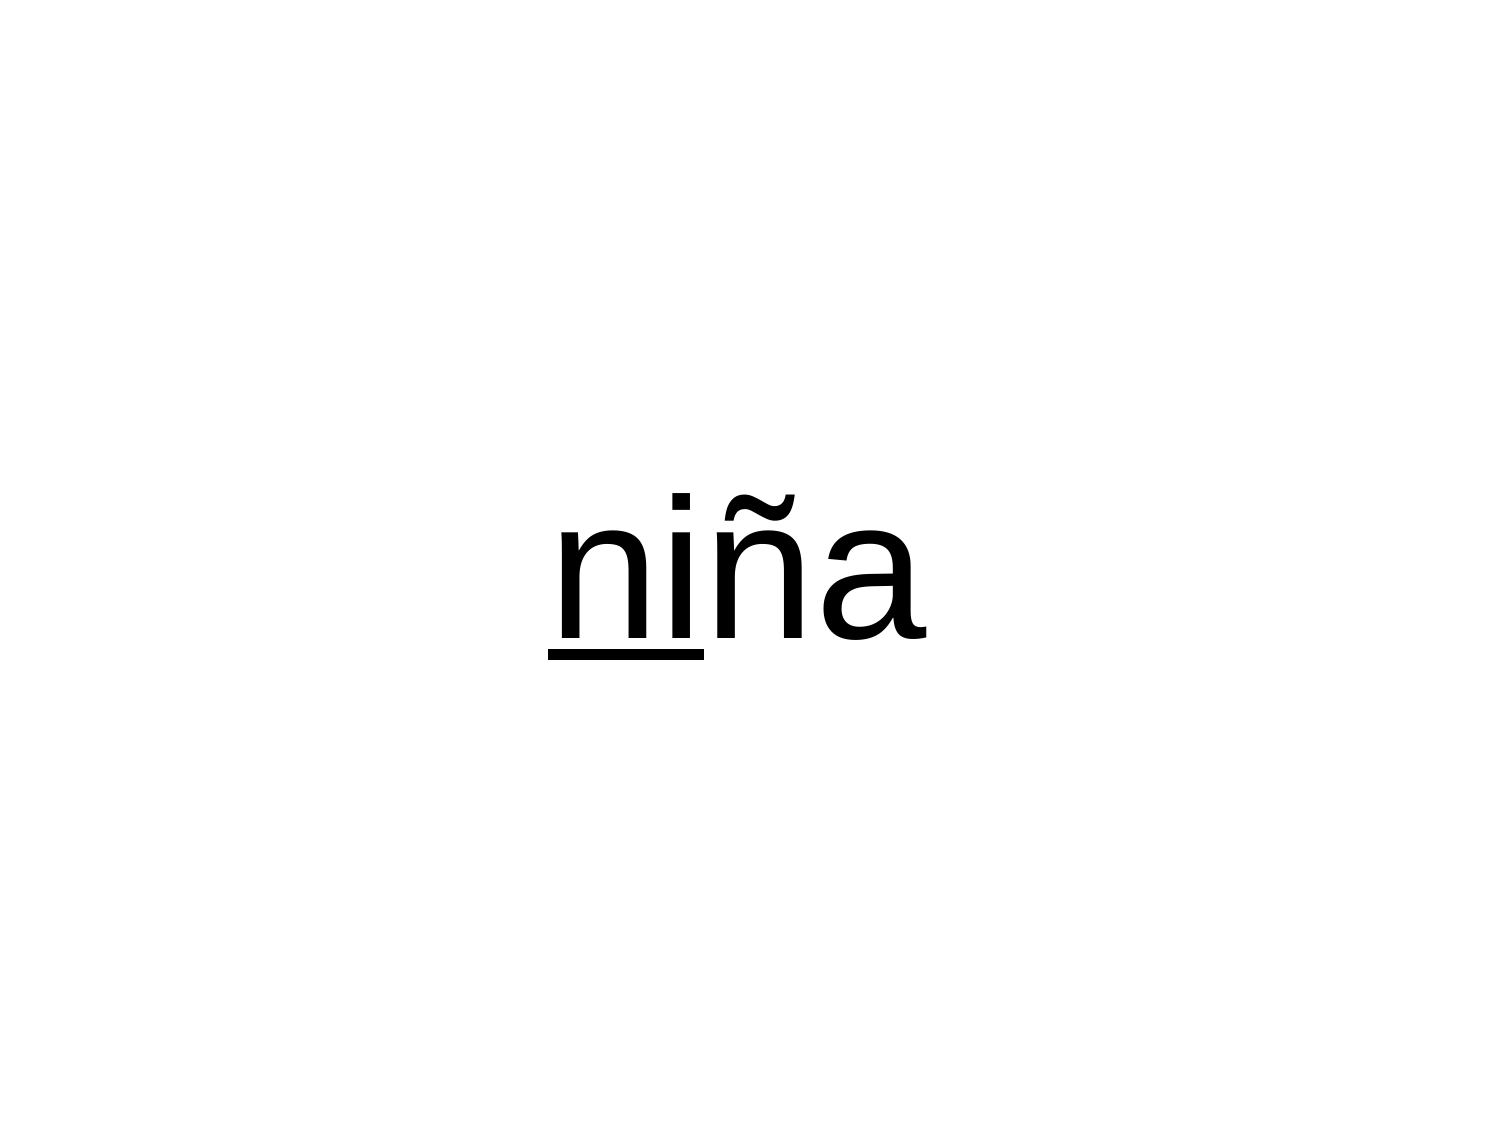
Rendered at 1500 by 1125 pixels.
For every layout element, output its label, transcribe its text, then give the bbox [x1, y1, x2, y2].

title niña [99, 437, 1375, 679]
